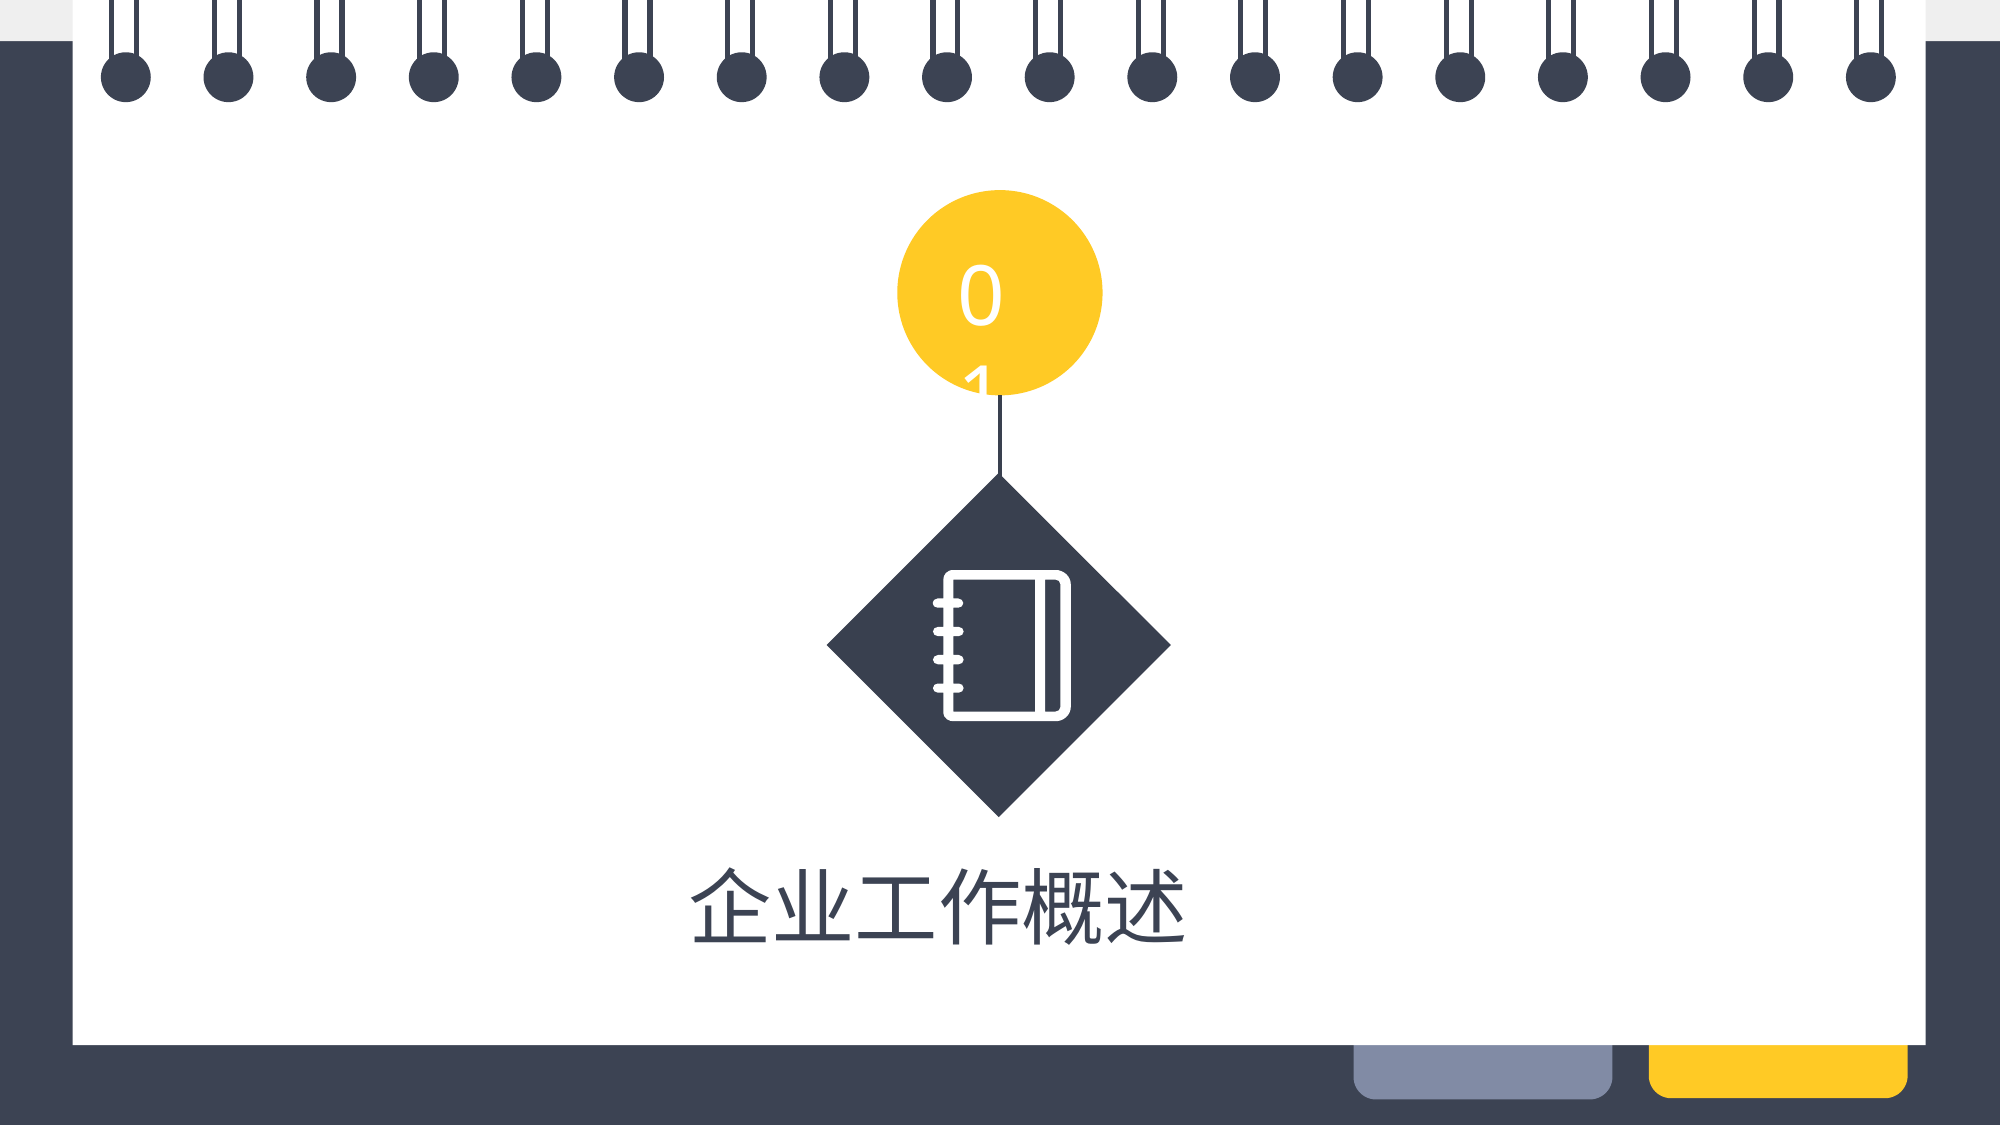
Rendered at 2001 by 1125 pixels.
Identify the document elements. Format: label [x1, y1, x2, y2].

text_box [0, 42, 2000, 1125]
text_box [0, 0, 72, 42]
text_box [72, 0, 1926, 1046]
text_box [897, 190, 1103, 396]
text_box [826, 472, 1171, 818]
text_box [1647, 1046, 1909, 1100]
text_box [1926, 0, 2000, 42]
text_box [1352, 1046, 1614, 1101]
